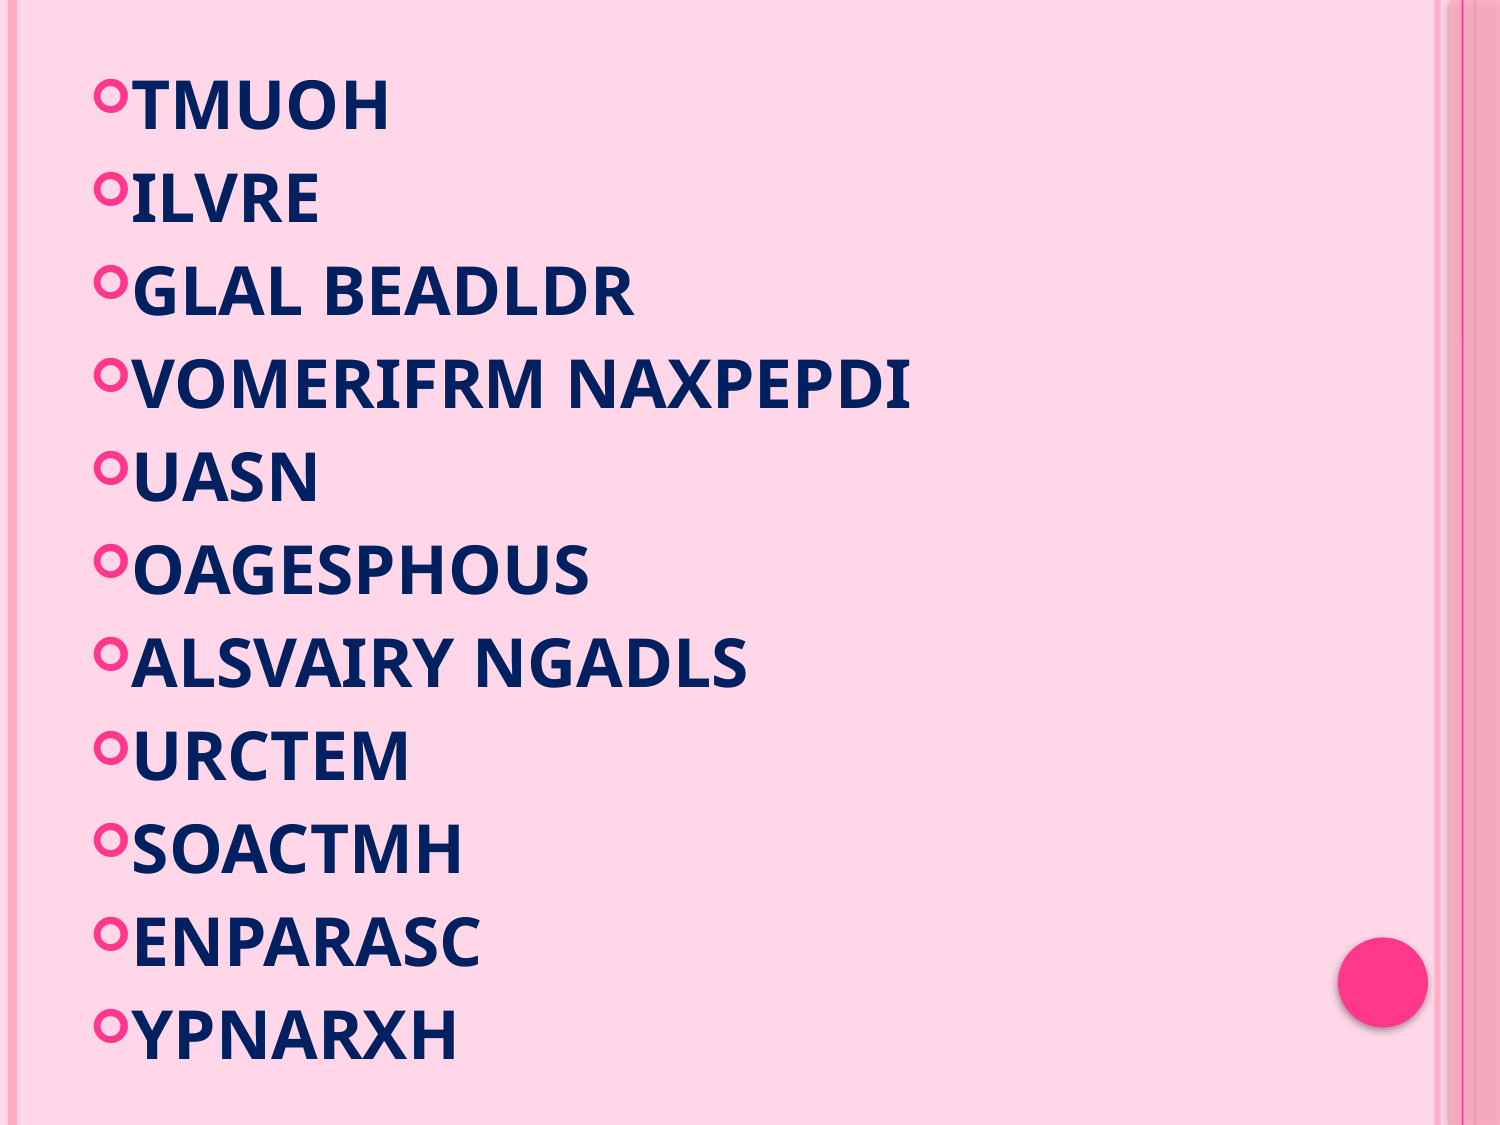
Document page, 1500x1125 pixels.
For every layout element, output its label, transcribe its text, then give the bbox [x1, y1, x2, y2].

list TMUOH ILVRE GLAL BEADLDR VOMERIFRM NAXPEPDI UASN OAGESPHOUS ALSVAIRY NGADLS URCTEM SOACTMH ENPARASC YPNARXH [75, 54, 1300, 1083]
